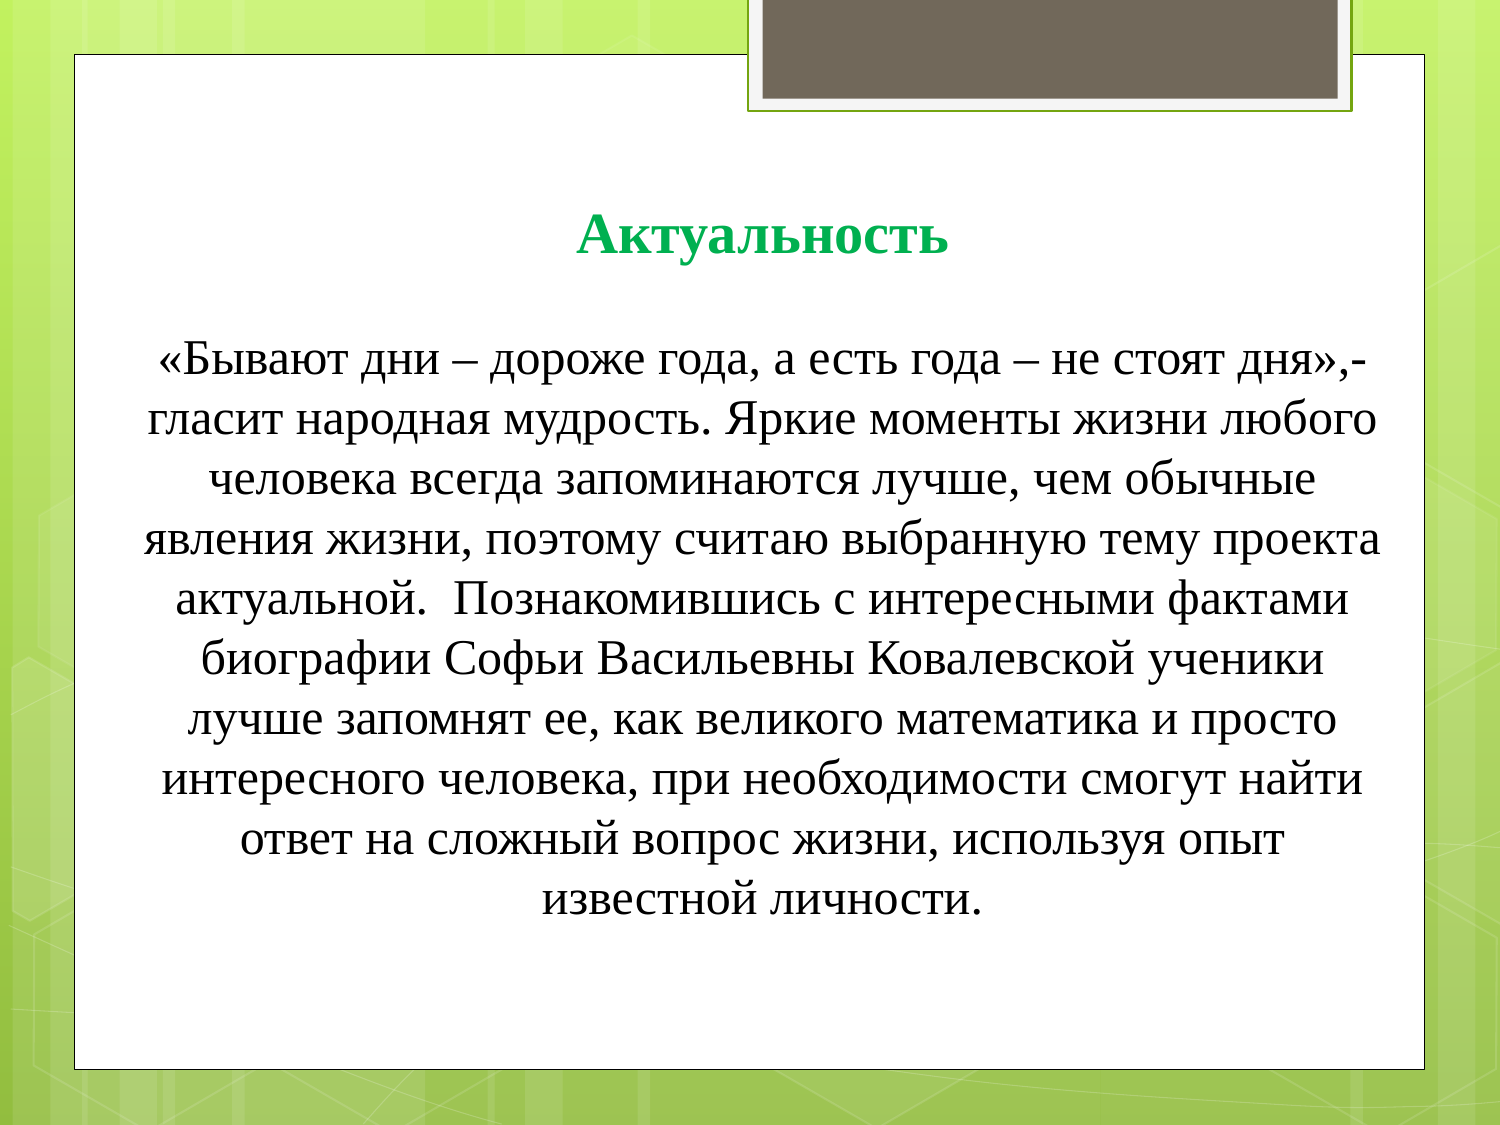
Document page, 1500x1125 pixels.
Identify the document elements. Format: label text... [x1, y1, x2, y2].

text_box Актуальность «Бывают дни – дороже года, а есть года – не стоят дня»,- гласит народная мудрость. Яркие моменты жизни любого человека всегда запоминаются лучше, чем обычные явления жизни, поэтому считаю выбранную тему проекта актуальной. Познакомившись с интересными фактами биографии Софьи Васильевны Ковалевской ученики лучше запомнят ее, как великого математика и просто интересного человека, при необходимости смогут найти ответ на сложный вопрос жизни, используя опыт известной личности. [113, 187, 1412, 1013]
